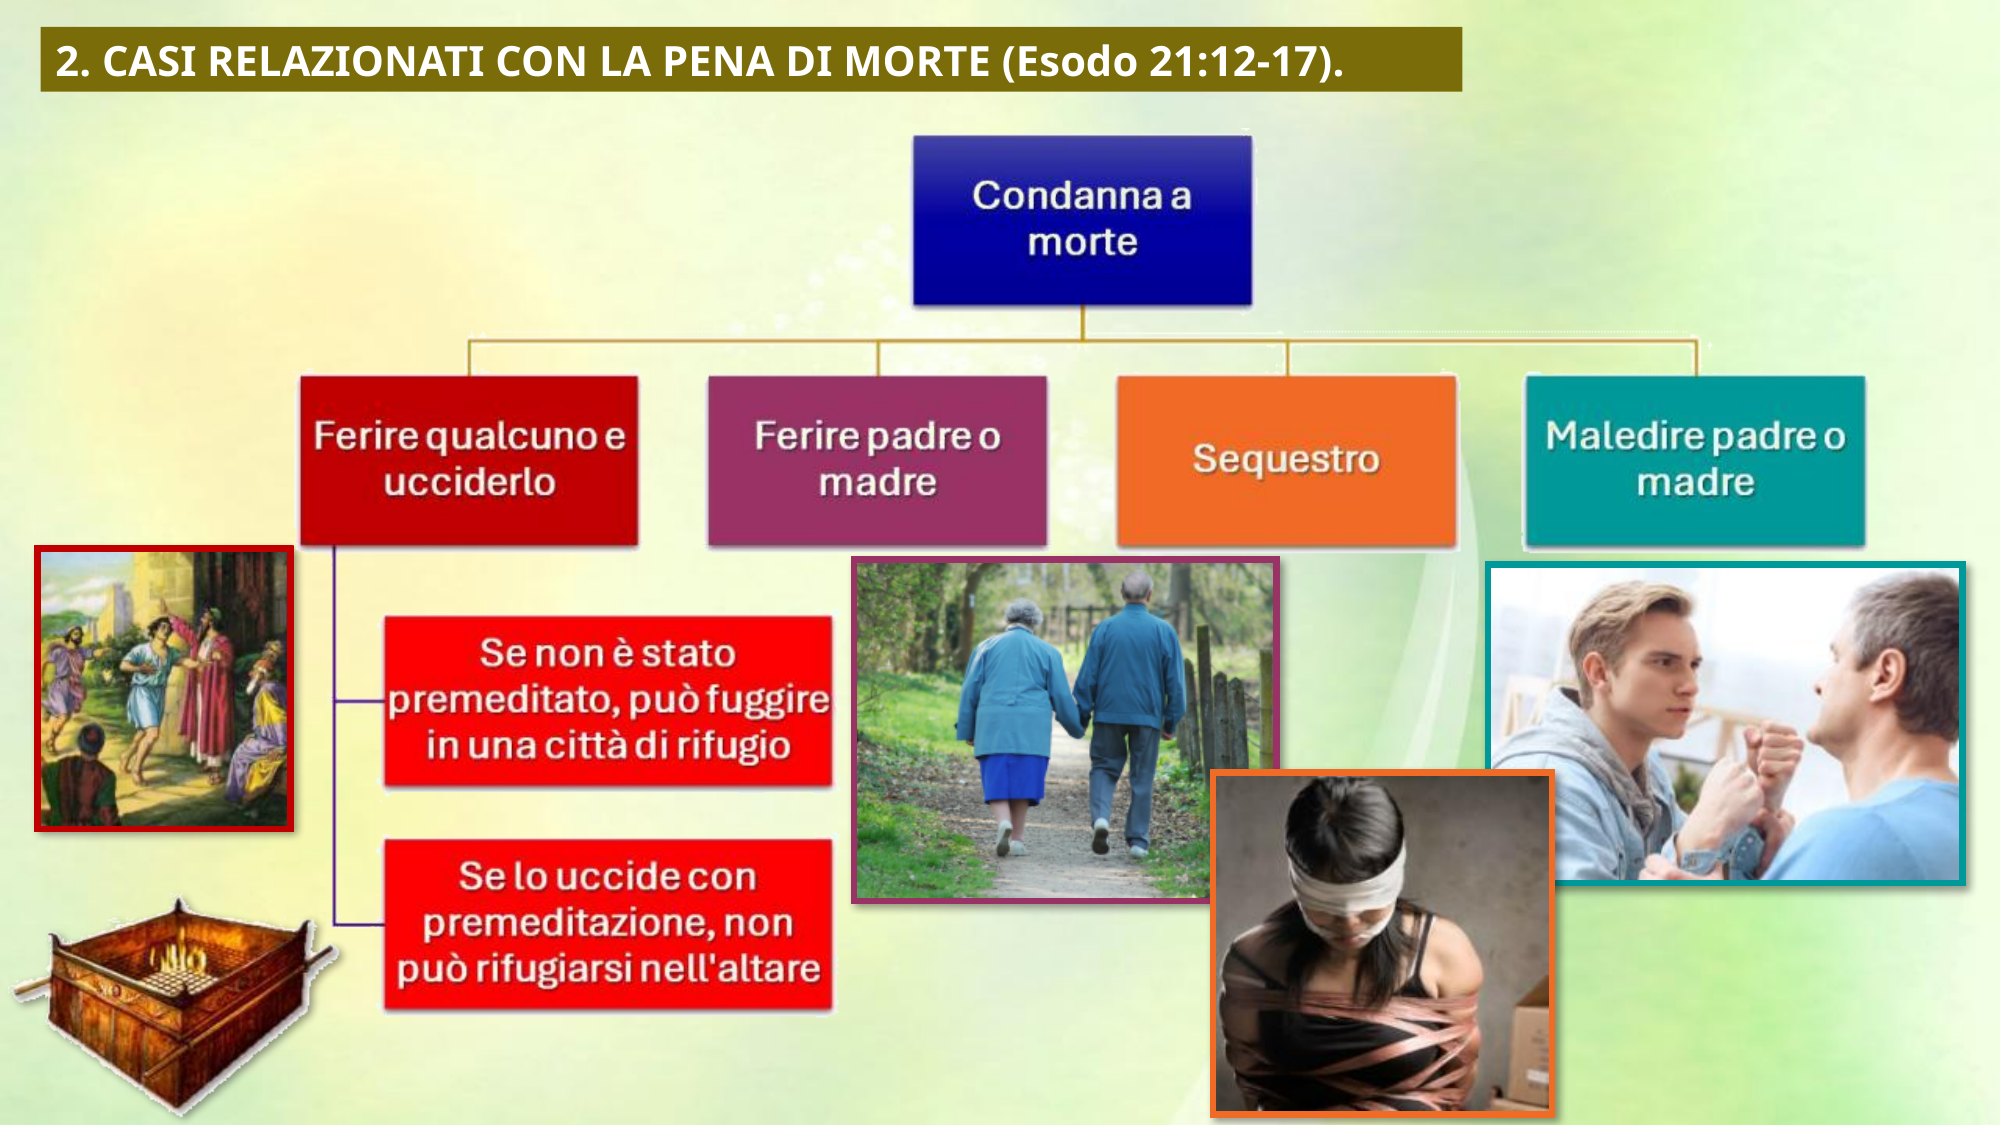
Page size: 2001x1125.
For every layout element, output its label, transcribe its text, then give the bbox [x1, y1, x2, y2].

picture [0, 0, 2001, 1125]
text_box 2. CASI RELAZIONATI CON LA PENA DI MORTE (Esodo 21:12-17). [40, 26, 1463, 93]
